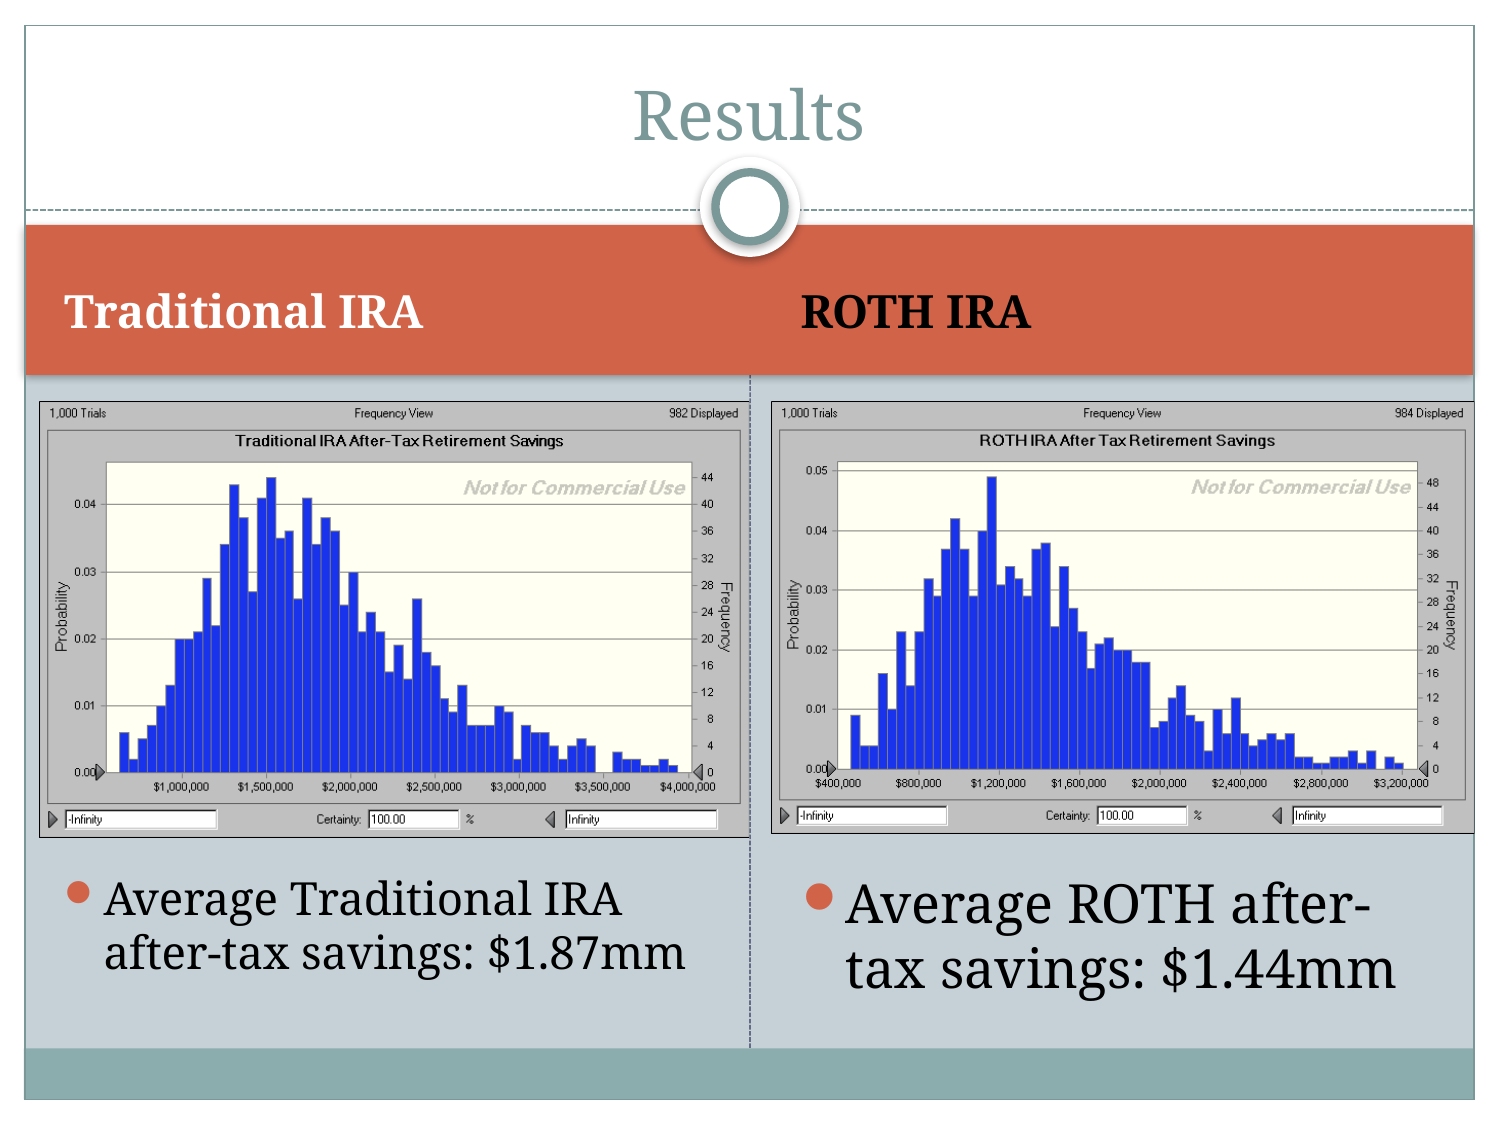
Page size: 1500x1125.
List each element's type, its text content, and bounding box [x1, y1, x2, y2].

list Traditional IRA [48, 249, 714, 371]
picture [37, 399, 750, 838]
title Results [49, 37, 1450, 162]
list ROTH IRA [785, 249, 1450, 371]
picture [769, 399, 1475, 834]
list Average Traditional IRA after-tax savings: $1.87mm [49, 862, 713, 1032]
list Average ROTH after-tax savings: $1.44mm [787, 862, 1450, 1008]
